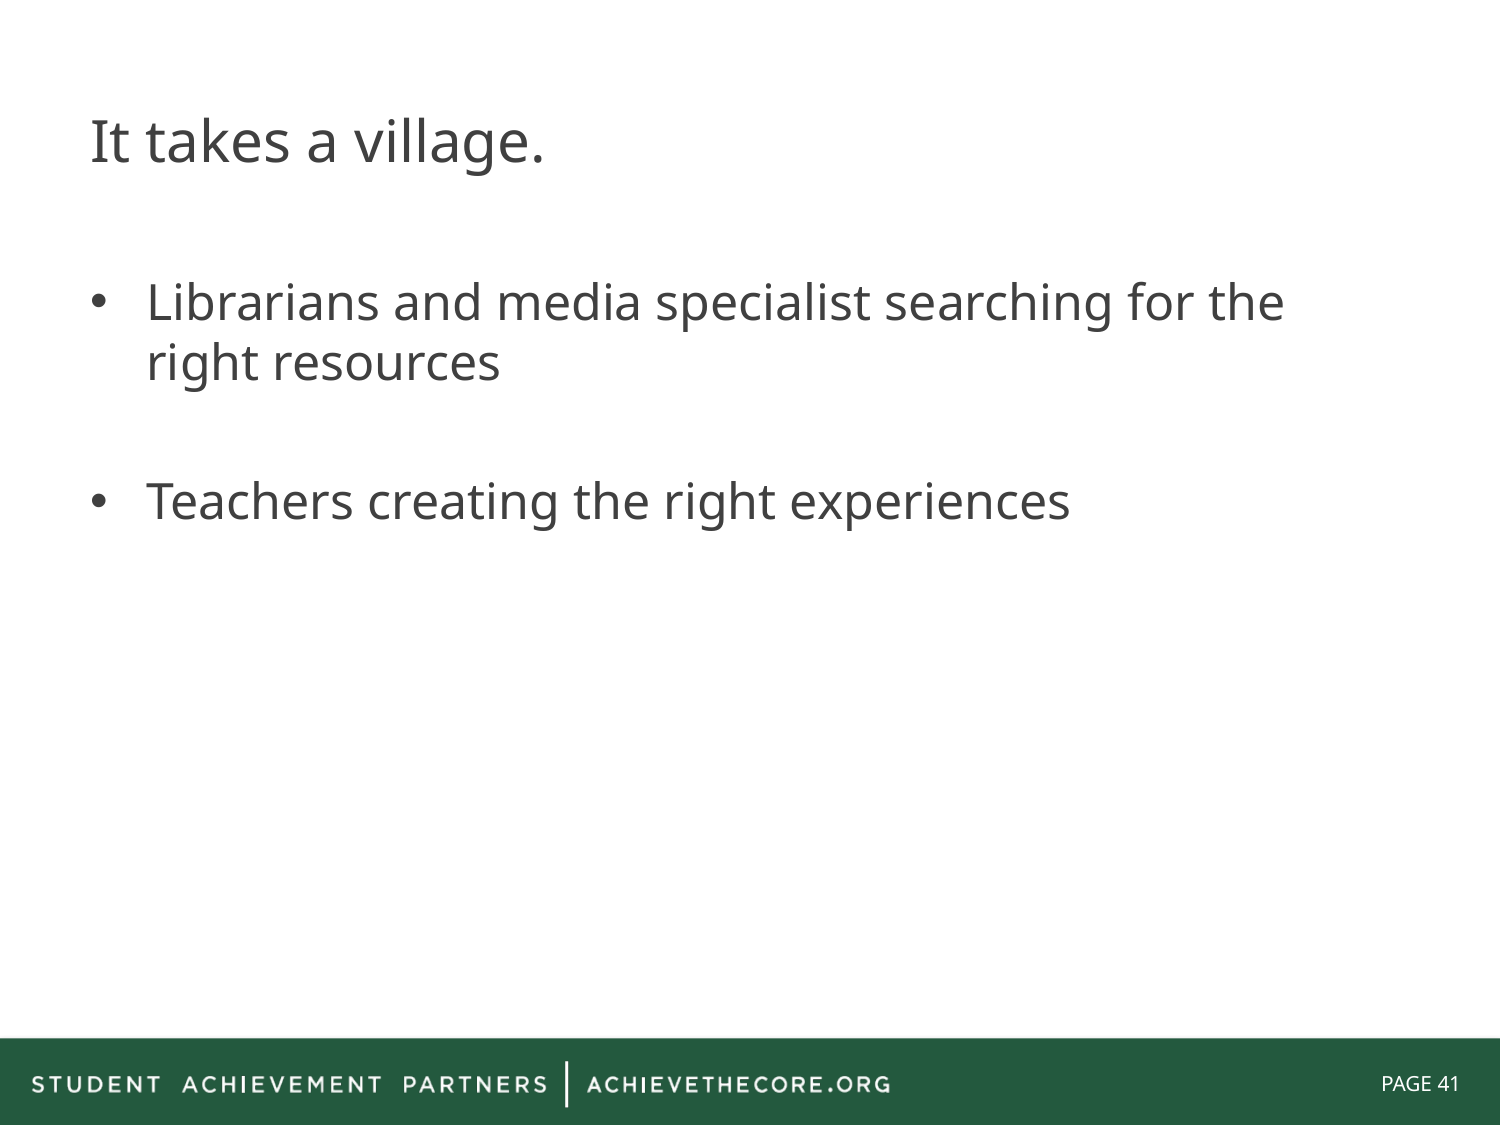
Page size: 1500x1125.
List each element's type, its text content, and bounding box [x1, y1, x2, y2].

list Librarians and media specialist searching for the right resources Teachers creating the right experiences [75, 262, 1425, 1005]
title It takes a village. [75, 45, 1425, 233]
